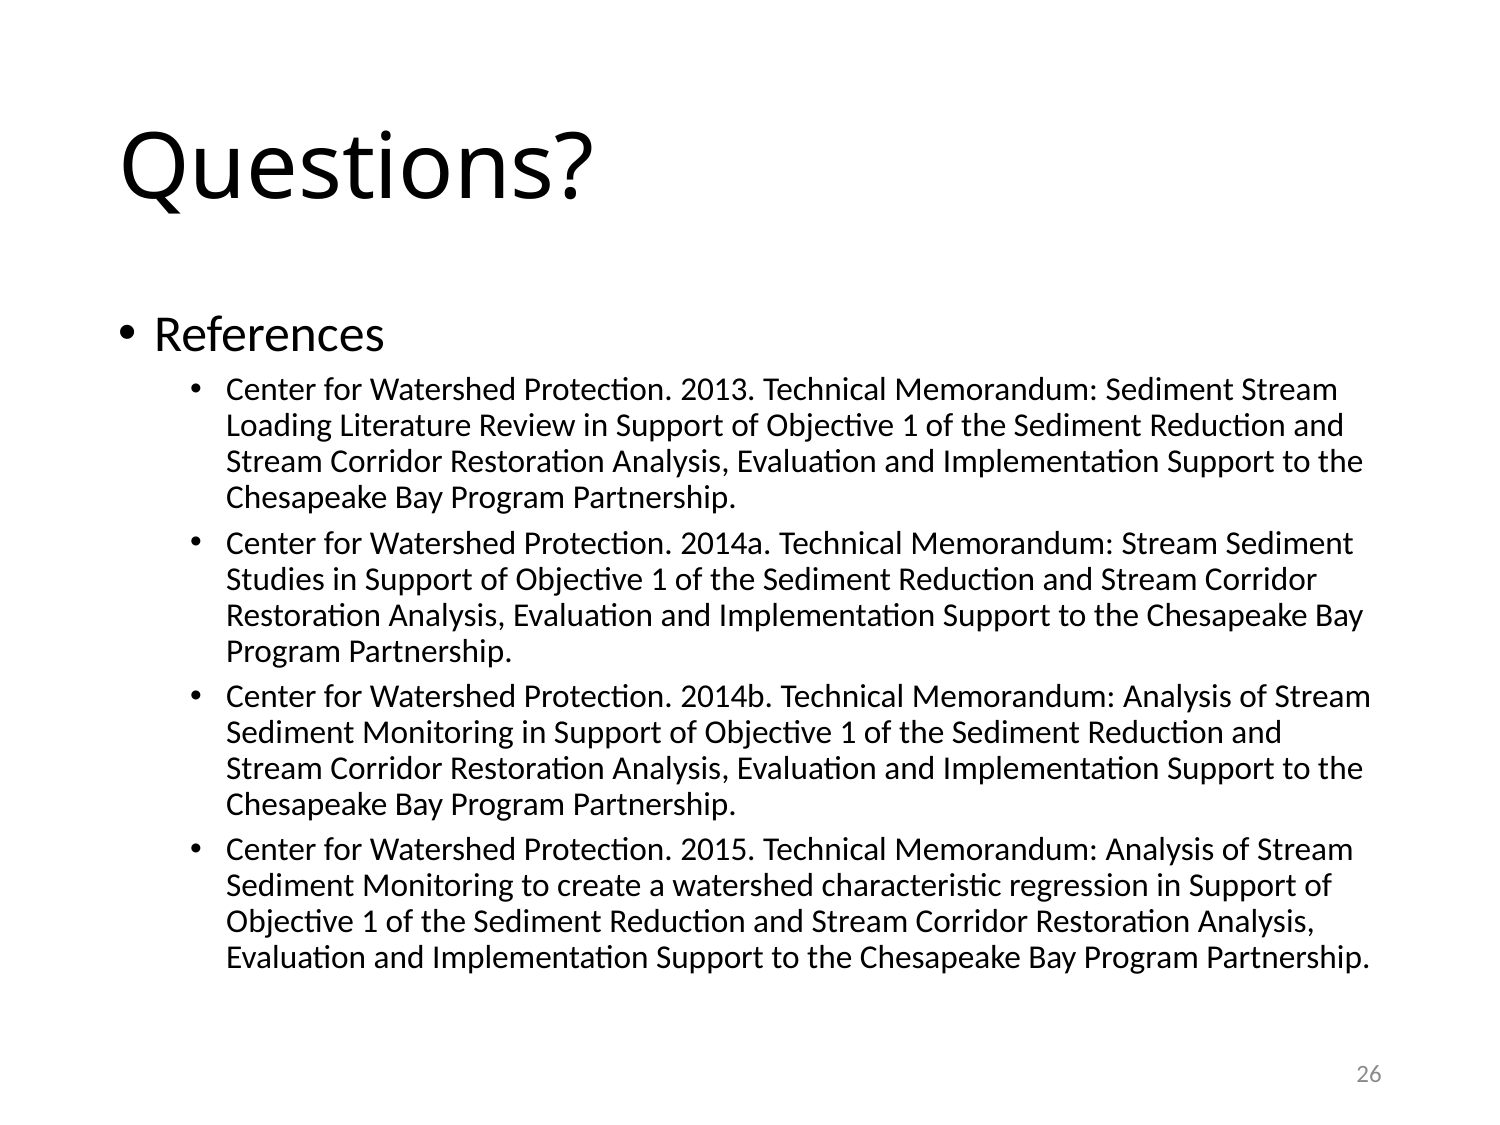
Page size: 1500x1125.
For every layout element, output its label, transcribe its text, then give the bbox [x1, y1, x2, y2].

list References Center for Watershed Protection. 2013. Technical Memorandum: Sediment Stream Loading Literature Review in Support of Objective 1 of the Sediment Reduction and Stream Corridor Restoration Analysis, Evaluation and Implementation Support to the Chesapeake Bay Program Partnership. Center for Watershed Protection. 2014a. Technical Memorandum: Stream Sediment Studies in Support of Objective 1 of the Sediment Reduction and Stream Corridor Restoration Analysis, Evaluation and Implementation Support to the Chesapeake Bay Program Partnership. Center for Watershed Protection. 2014b. Technical Memorandum: Analysis of Stream Sediment Monitoring in Support of Objective 1 of the Sediment Reduction and Stream Corridor Restoration Analysis, Evaluation and Implementation Support to the Chesapeake Bay Program Partnership. Center for Watershed Protection. 2015. Technical Memorandum: Analysis of Stream Sediment Monitoring to create a watershed characteristic regression in Support of Objective 1 of the Sediment Reduction and Stream Corridor Restoration Analysis, Evaluation and Implementation Support to the Chesapeake Bay Program Partnership. [103, 299, 1397, 1014]
title Questions? [103, 59, 1397, 278]
slide_number 26 [1059, 1042, 1397, 1103]
